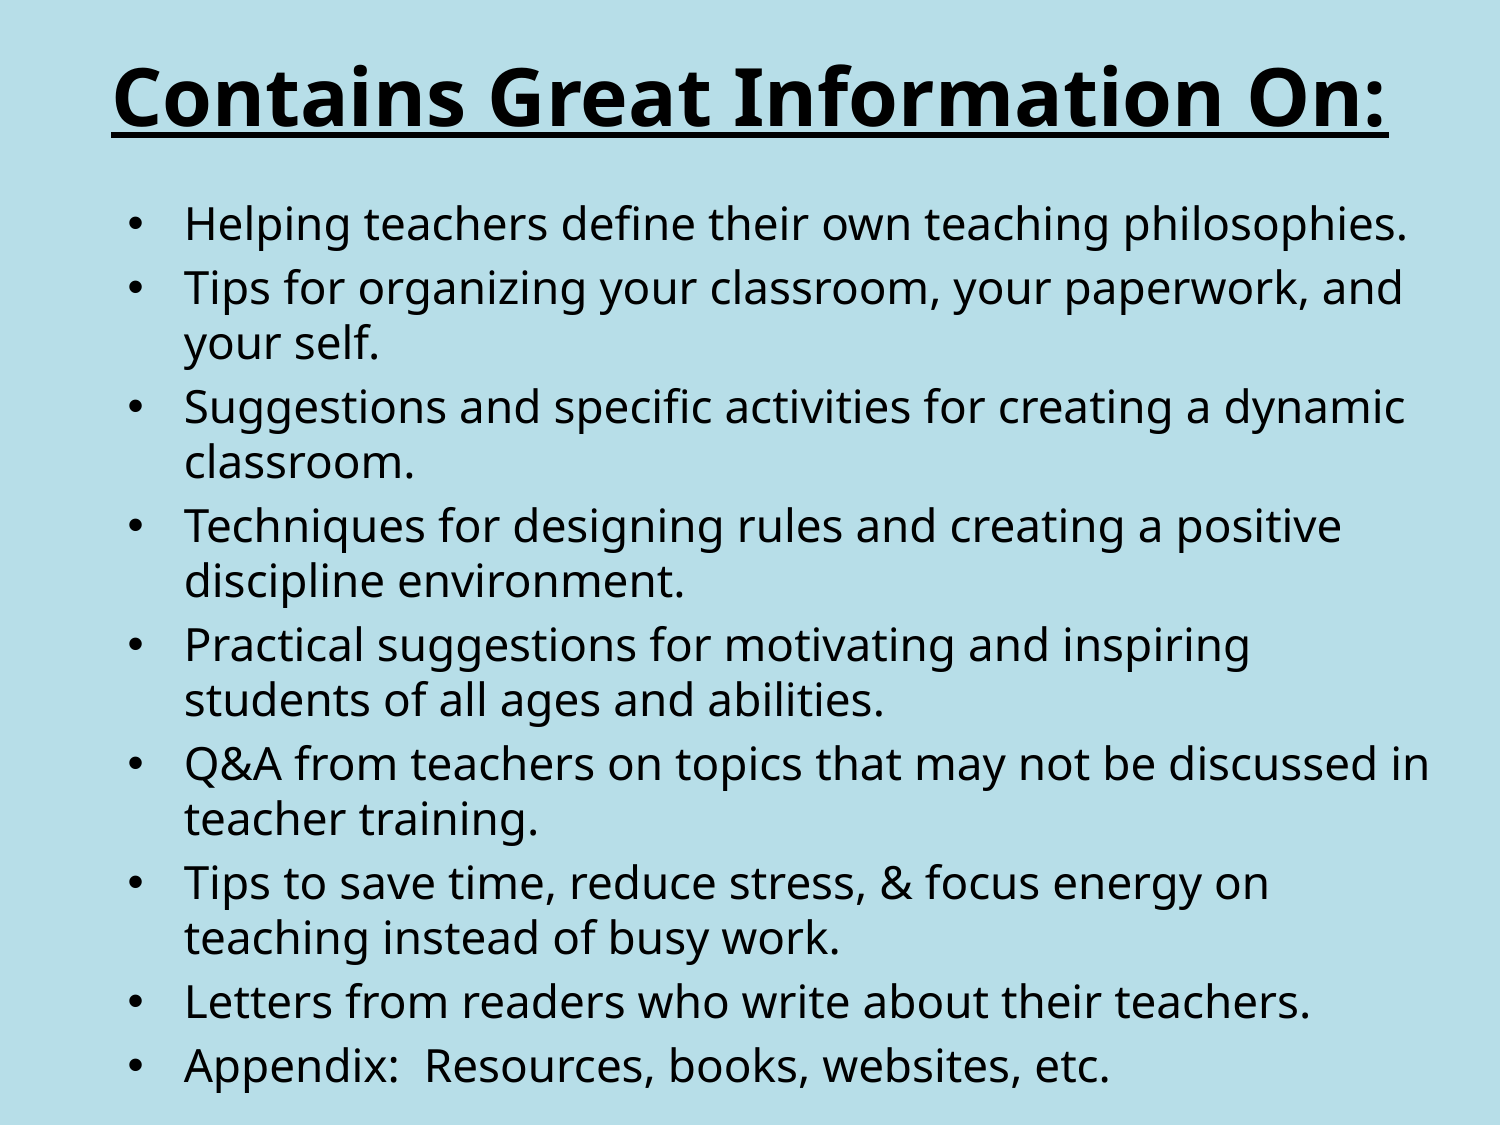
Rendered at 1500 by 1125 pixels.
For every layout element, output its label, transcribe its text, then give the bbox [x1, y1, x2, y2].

list Helping teachers define their own teaching philosophies. Tips for organizing your classroom, your paperwork, and your self. Suggestions and specific activities for creating a dynamic classroom. Techniques for designing rules and creating a positive discipline environment. Practical suggestions for motivating and inspiring students of all ages and abilities. Q&A from teachers on topics that may not be discussed in teacher training. Tips to save time, reduce stress, & focus energy on teaching instead of busy work. Letters from readers who write about their teachers. Appendix: Resources, books, websites, etc. [112, 187, 1463, 1125]
title Contains Great Information On: [75, 0, 1425, 188]
